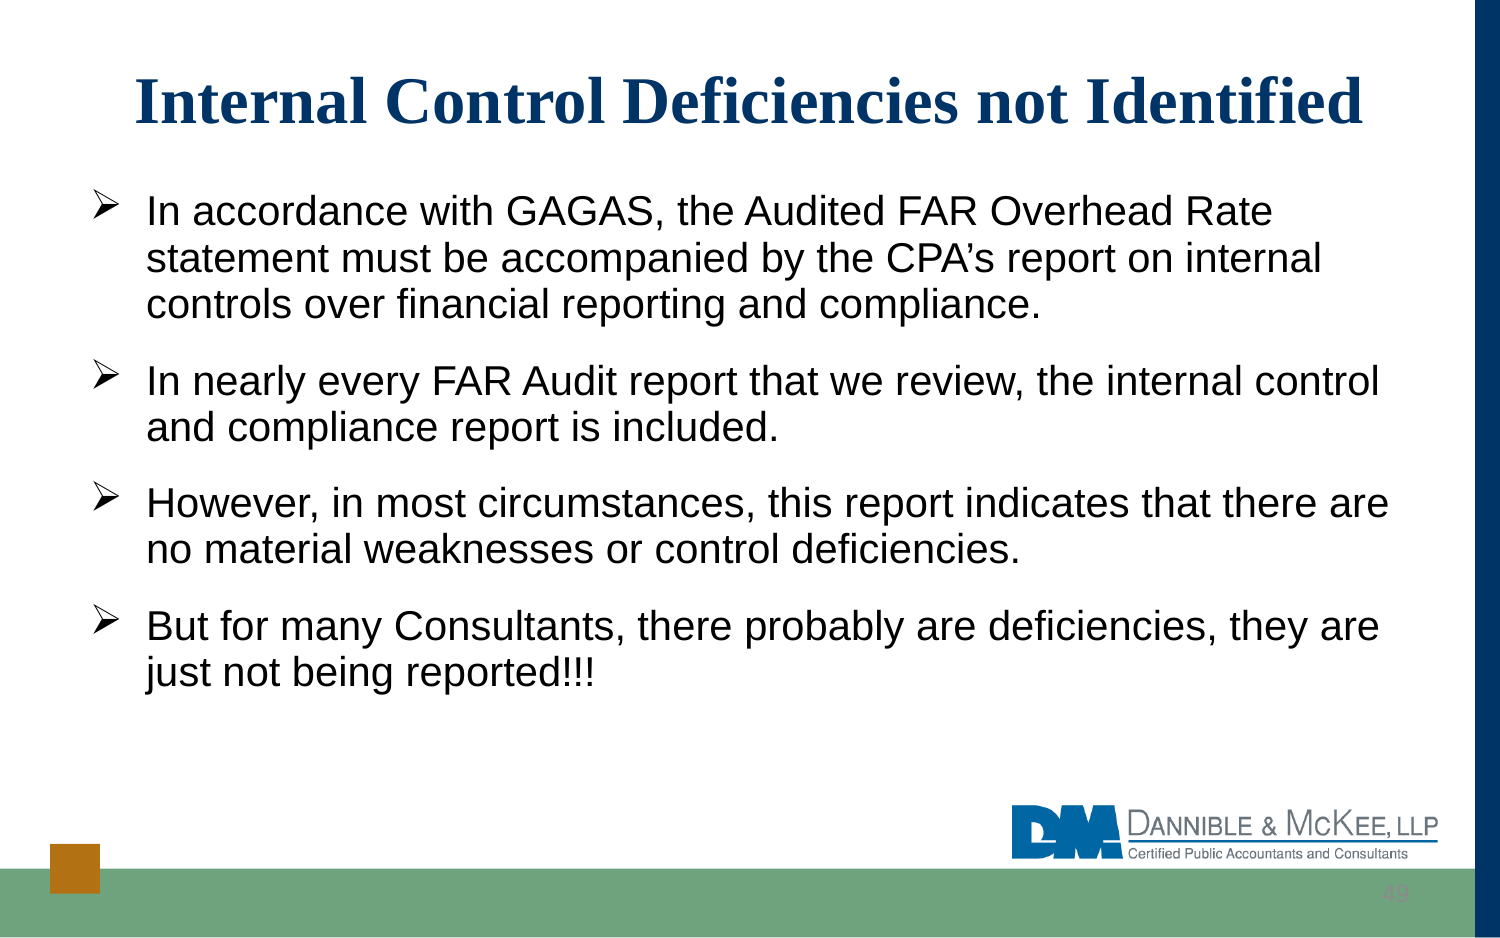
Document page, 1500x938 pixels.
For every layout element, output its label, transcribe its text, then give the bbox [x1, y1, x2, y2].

picture [1012, 805, 1438, 859]
title Internal Control Deficiencies not Identified [112, 56, 1388, 169]
slide_number 49 [1074, 868, 1425, 919]
list In accordance with GAGAS, the Audited FAR Overhead Rate statement must be accompanied by the CPA’s report on internal controls over financial reporting and compliance. In nearly every FAR Audit report that we review, the internal control and compliance report is included. However, in most circumstances, this report indicates that there are no material weaknesses or control deficiencies. But for many Consultants, there probably are deficiencies, they are just not being reported!!! [75, 181, 1425, 807]
